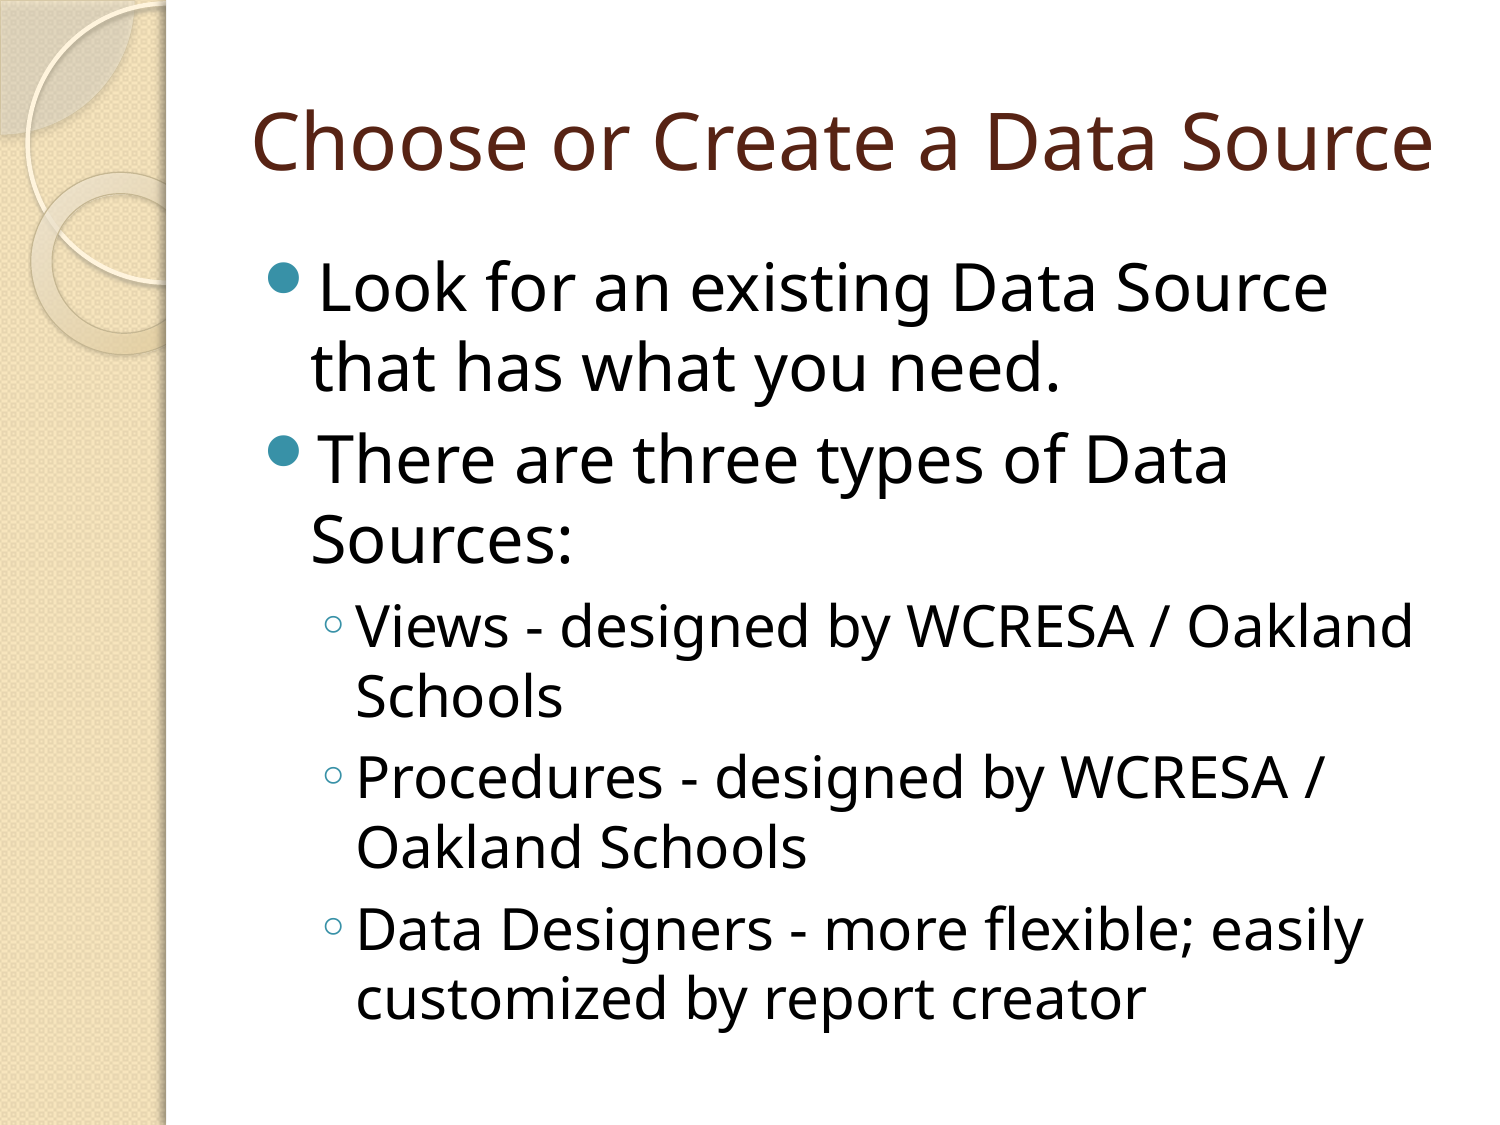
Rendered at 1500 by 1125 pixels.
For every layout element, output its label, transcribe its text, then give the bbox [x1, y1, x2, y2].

title Choose or Create a Data Source [235, 45, 1466, 233]
list Look for an existing Data Source that has what you need. There are three types of Data Sources: Views - designed by WCRESA / Oakland Schools Procedures - designed by WCRESA / Oakland Schools Data Designers - more flexible; easily customized by report creator [235, 237, 1466, 1025]
